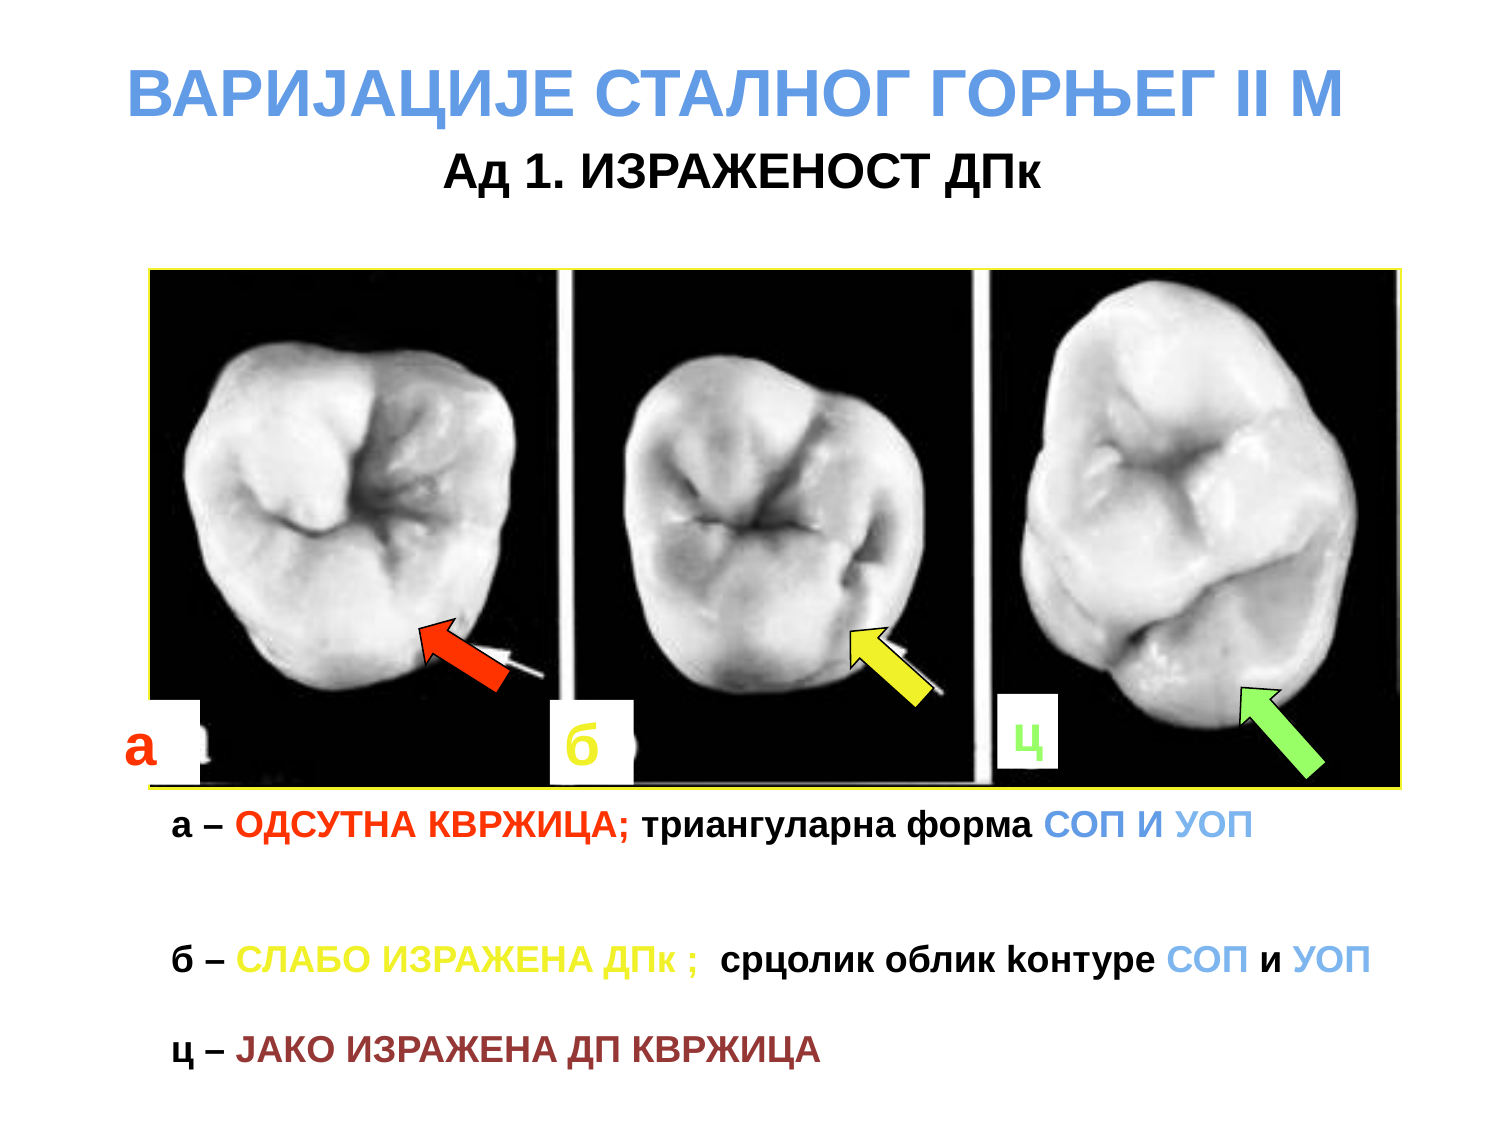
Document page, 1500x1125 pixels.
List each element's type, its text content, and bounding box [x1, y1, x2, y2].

title Ад 1. ИЗРАЖЕНОСТ ДПк [336, 148, 1162, 250]
text_box a [109, 699, 149, 785]
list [149, 269, 1400, 788]
text_box a – ОДСУТНА КВРЖИЦА; триангулaрна форма СОП И УОП б – СЛАБО ИЗРАЖЕНA ДПк ; срцолик oблик kонтуре СОП и УОП ц – ЈАКО ИЗРАЖЕНA ДП КВРЖИЦА [145, 792, 1400, 1078]
text_box ВАРИЈАЦИЈЕ СТАЛНОГ ГОРЊЕГ II М [112, 42, 1450, 138]
